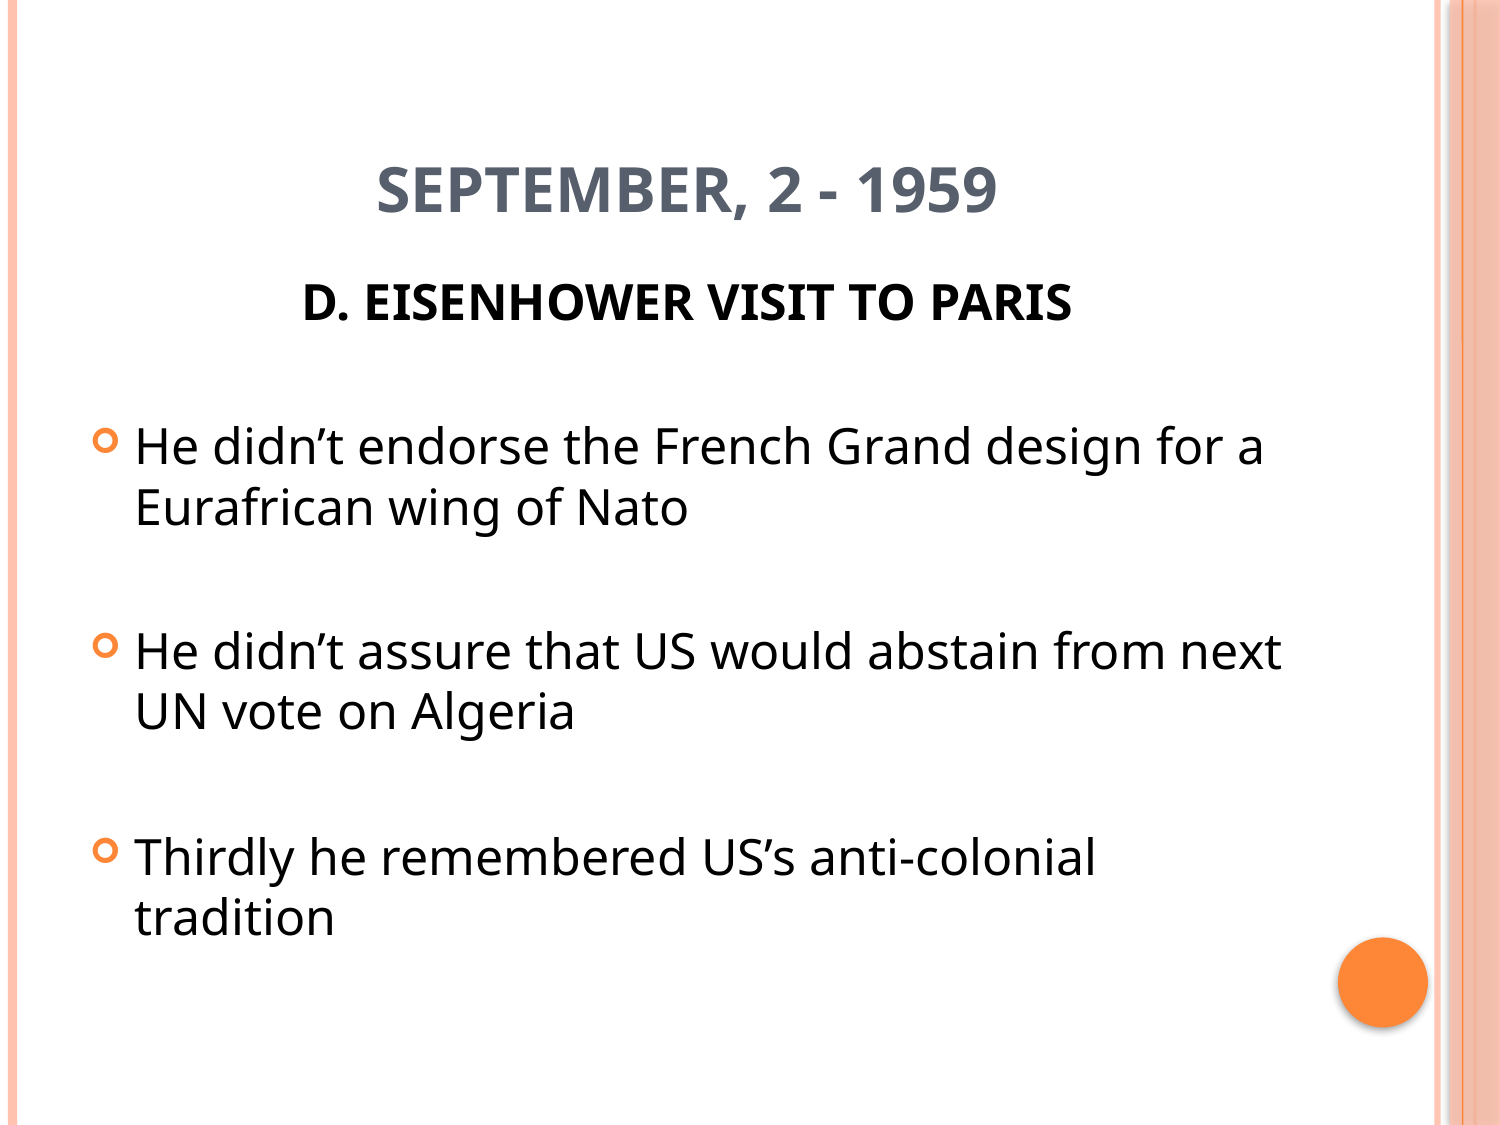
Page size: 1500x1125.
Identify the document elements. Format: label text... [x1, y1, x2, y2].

title SEPTEMBER, 2 - 1959 [75, 45, 1300, 233]
list D. EISENHOWER VISIT TO PARIS He didn’t endorse the French Grand design for a Eurafrican wing of Nato He didn’t assure that US would abstain from next UN vote on Algeria Thirdly he remembered US’s anti-colonial tradition [75, 262, 1300, 1062]
